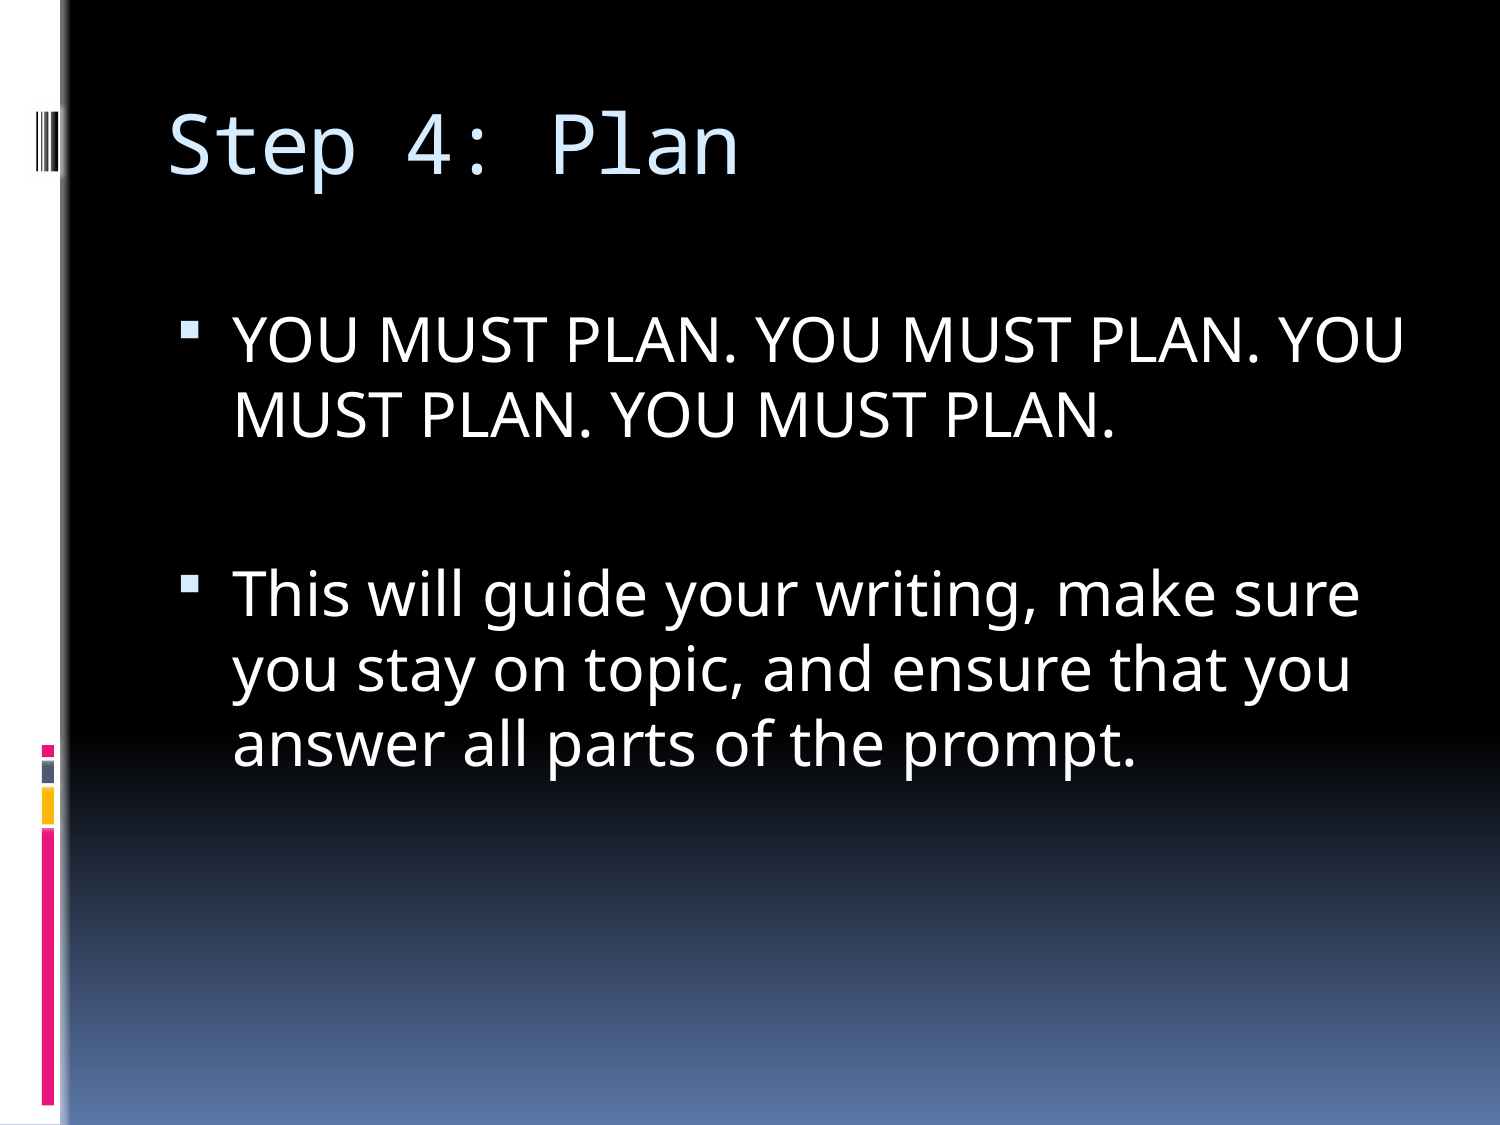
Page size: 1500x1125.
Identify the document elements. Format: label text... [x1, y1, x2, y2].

list YOU MUST PLAN. YOU MUST PLAN. YOU MUST PLAN. YOU MUST PLAN. This will guide your writing, make sure you stay on topic, and ensure that you answer all parts of the prompt. [150, 292, 1425, 1043]
title Step 4: Plan [150, 83, 1425, 234]
